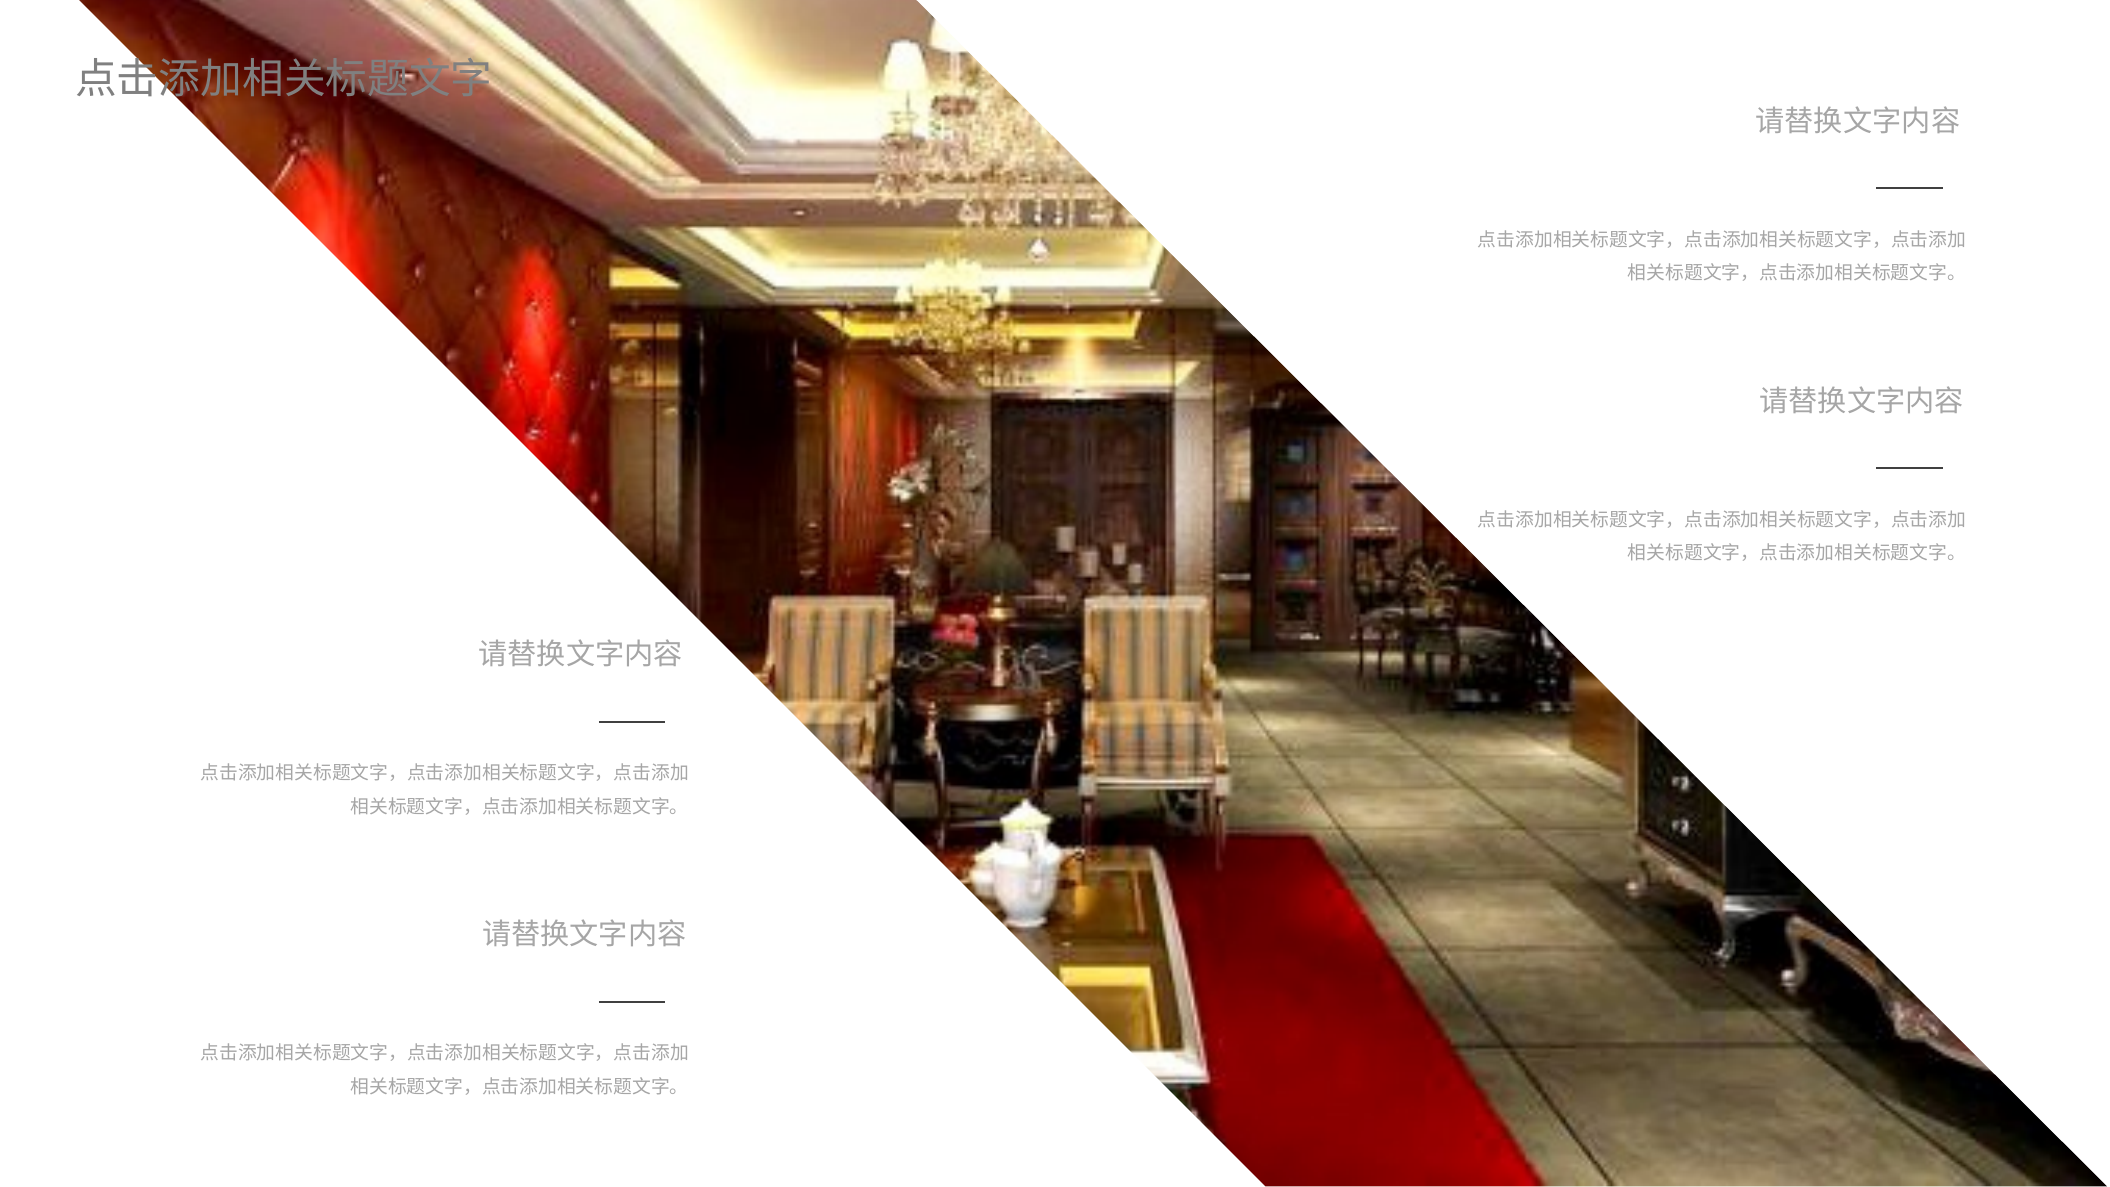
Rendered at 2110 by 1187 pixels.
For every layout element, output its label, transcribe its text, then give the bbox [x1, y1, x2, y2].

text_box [1444, 94, 1981, 288]
text_box 点击添加相关标题文字 [59, 44, 563, 107]
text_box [167, 907, 703, 1102]
text_box [77, 0, 2110, 1187]
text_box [1444, 374, 1981, 568]
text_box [167, 628, 703, 822]
